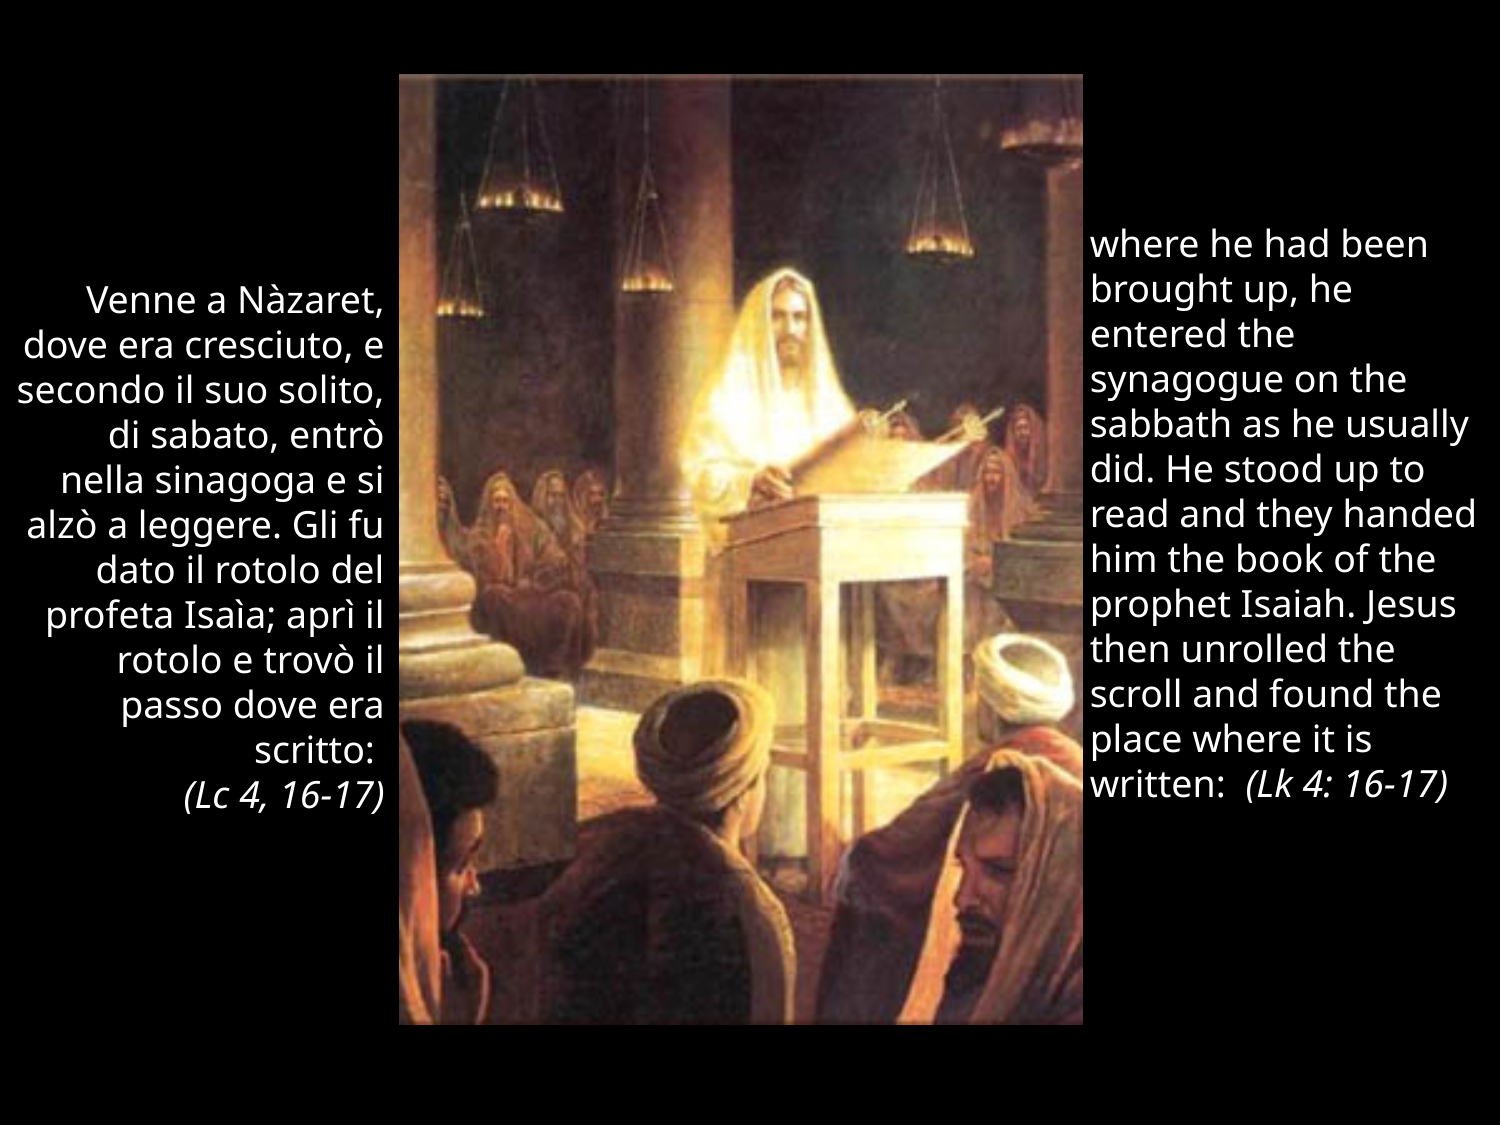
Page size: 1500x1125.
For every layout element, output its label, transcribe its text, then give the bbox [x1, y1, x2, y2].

text_box where he had been brought up, he entered the synagogue on the sabbath as he usually did. He stood up to read and they handed him the book of the prophet Isaiah. Jesus then unrolled the scroll and found the place where it is written: (Lk 4: 16-17) [1083, 212, 1500, 813]
picture [399, 74, 1083, 1025]
title Venne a Nàzaret, dove era cresciuto, e secondo il suo solito, di sabato, entrò nella sinagoga e si alzò a leggere. Gli fu dato il rotolo del profeta Isaìa; aprì il rotolo e trovò il passo dove era scritto: (Lc 4, 16-17) [0, 474, 399, 663]
